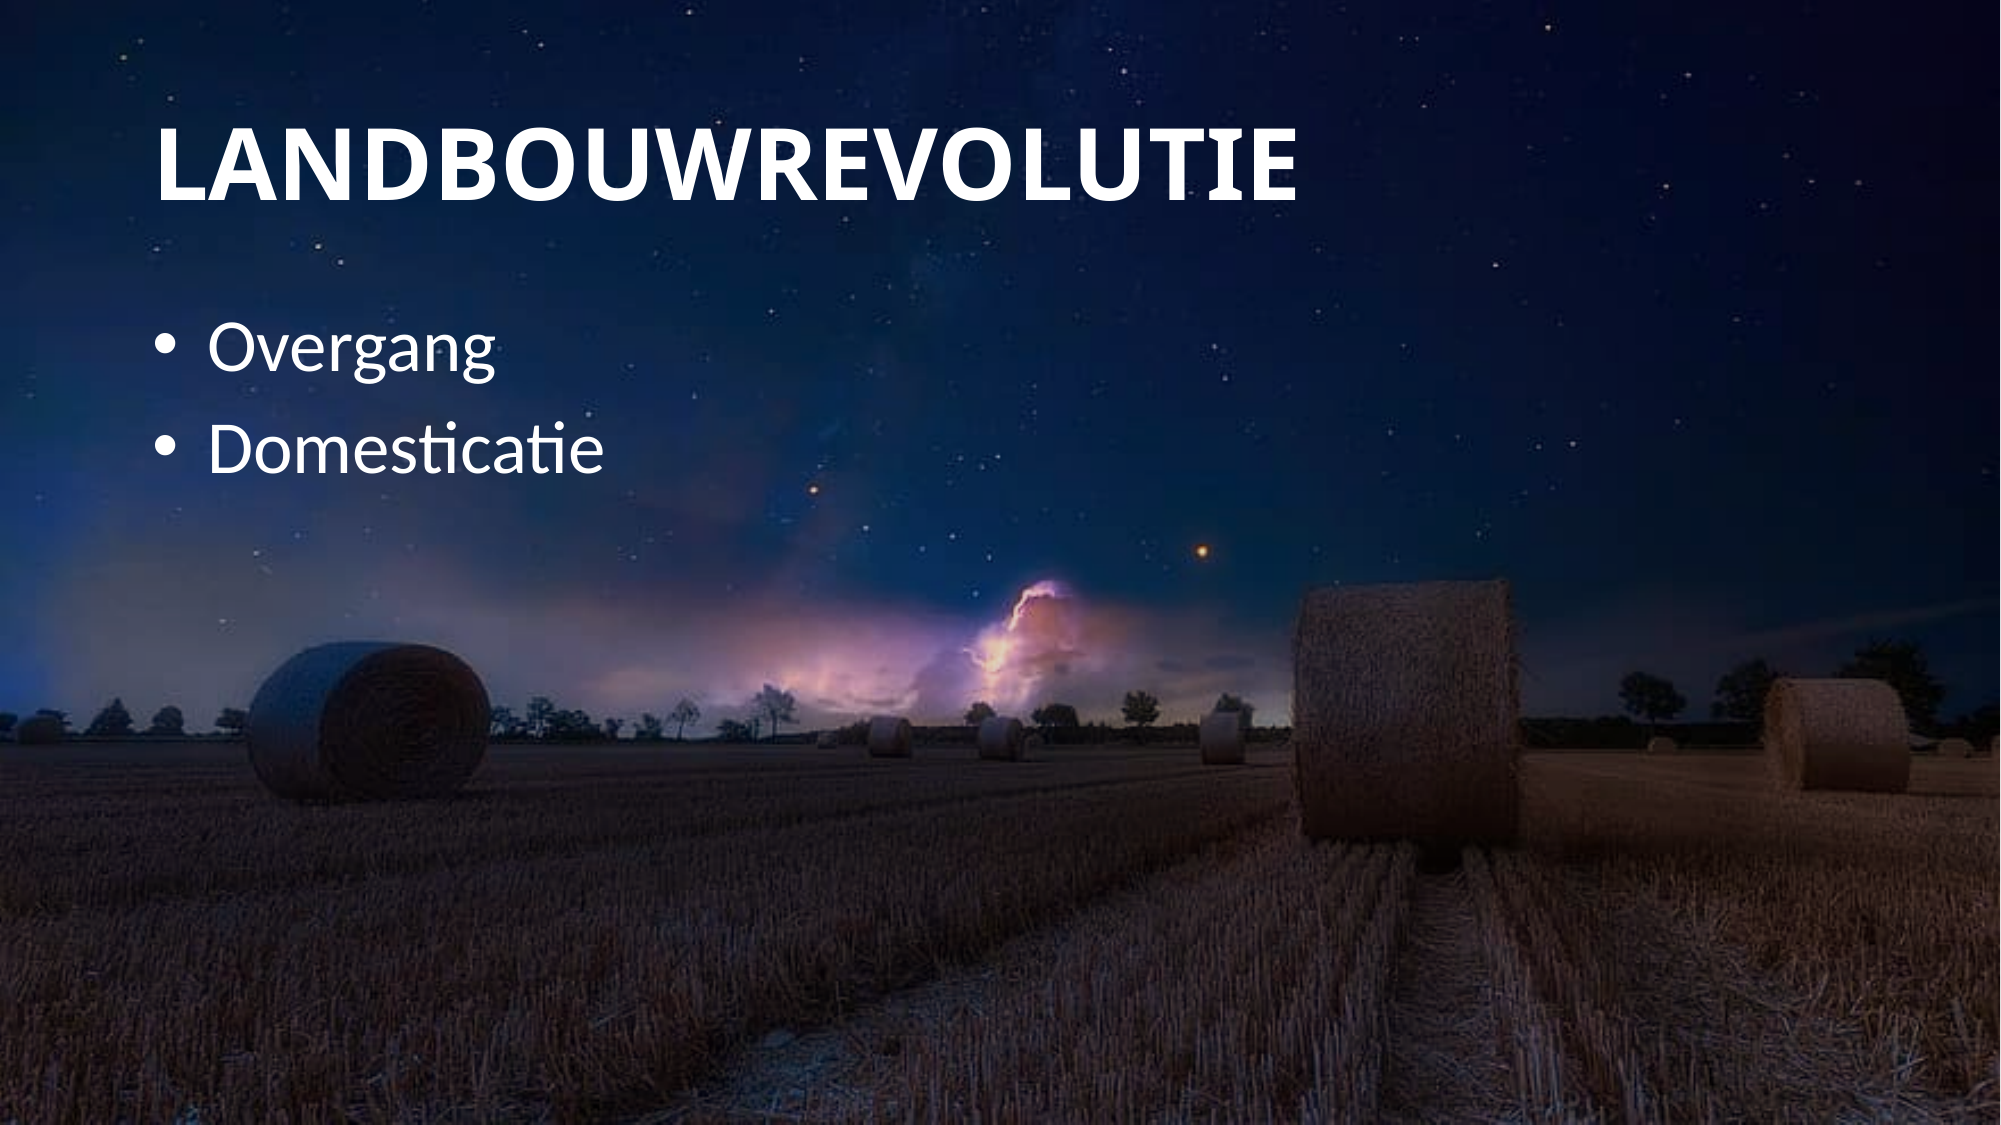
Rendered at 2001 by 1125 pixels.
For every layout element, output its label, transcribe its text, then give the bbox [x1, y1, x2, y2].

list Overgang Domesticatie [137, 299, 1863, 1014]
title LANDBOUWREVOLUTIE [137, 59, 1863, 278]
picture [0, 0, 2001, 1125]
